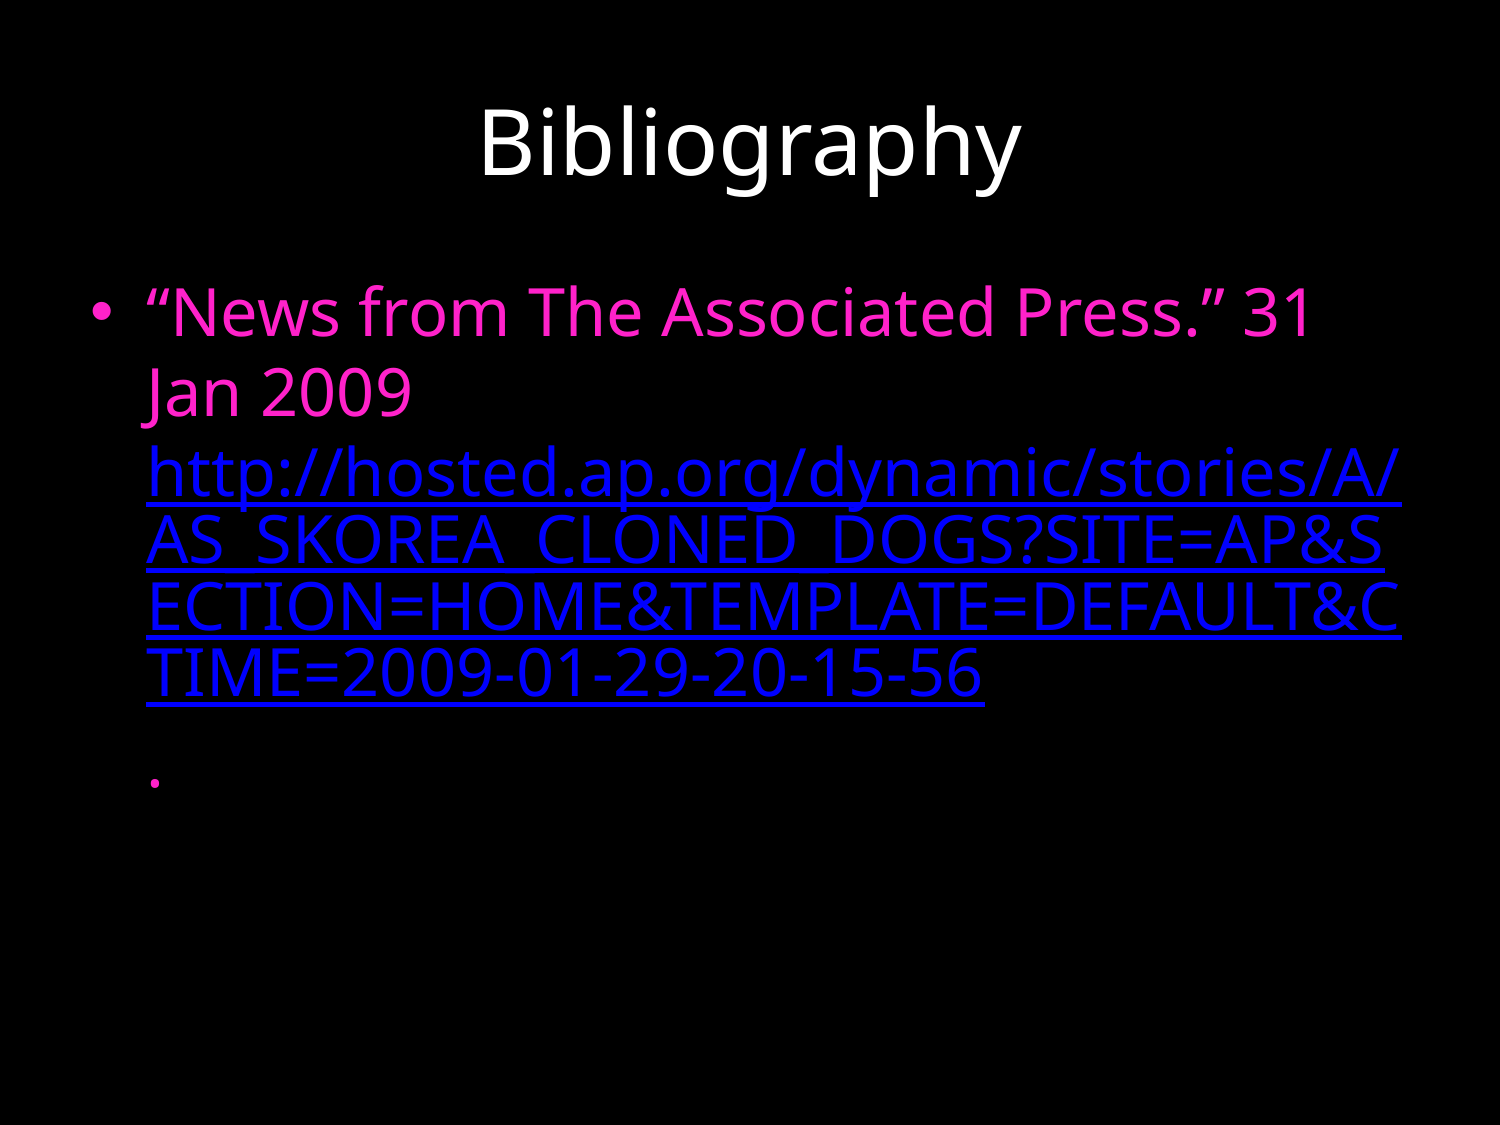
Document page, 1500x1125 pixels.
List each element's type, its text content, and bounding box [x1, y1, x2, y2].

list “News from The Associated Press.” 31 Jan 2009 http://hosted.ap.org/dynamic/stories/A/AS_SKOREA_CLONED_DOGS?SITE=AP&SECTION=HOME&TEMPLATE=DEFAULT&CTIME=2009-01-29-20-15-56. [75, 262, 1425, 1005]
title Bibliography [75, 45, 1425, 233]
